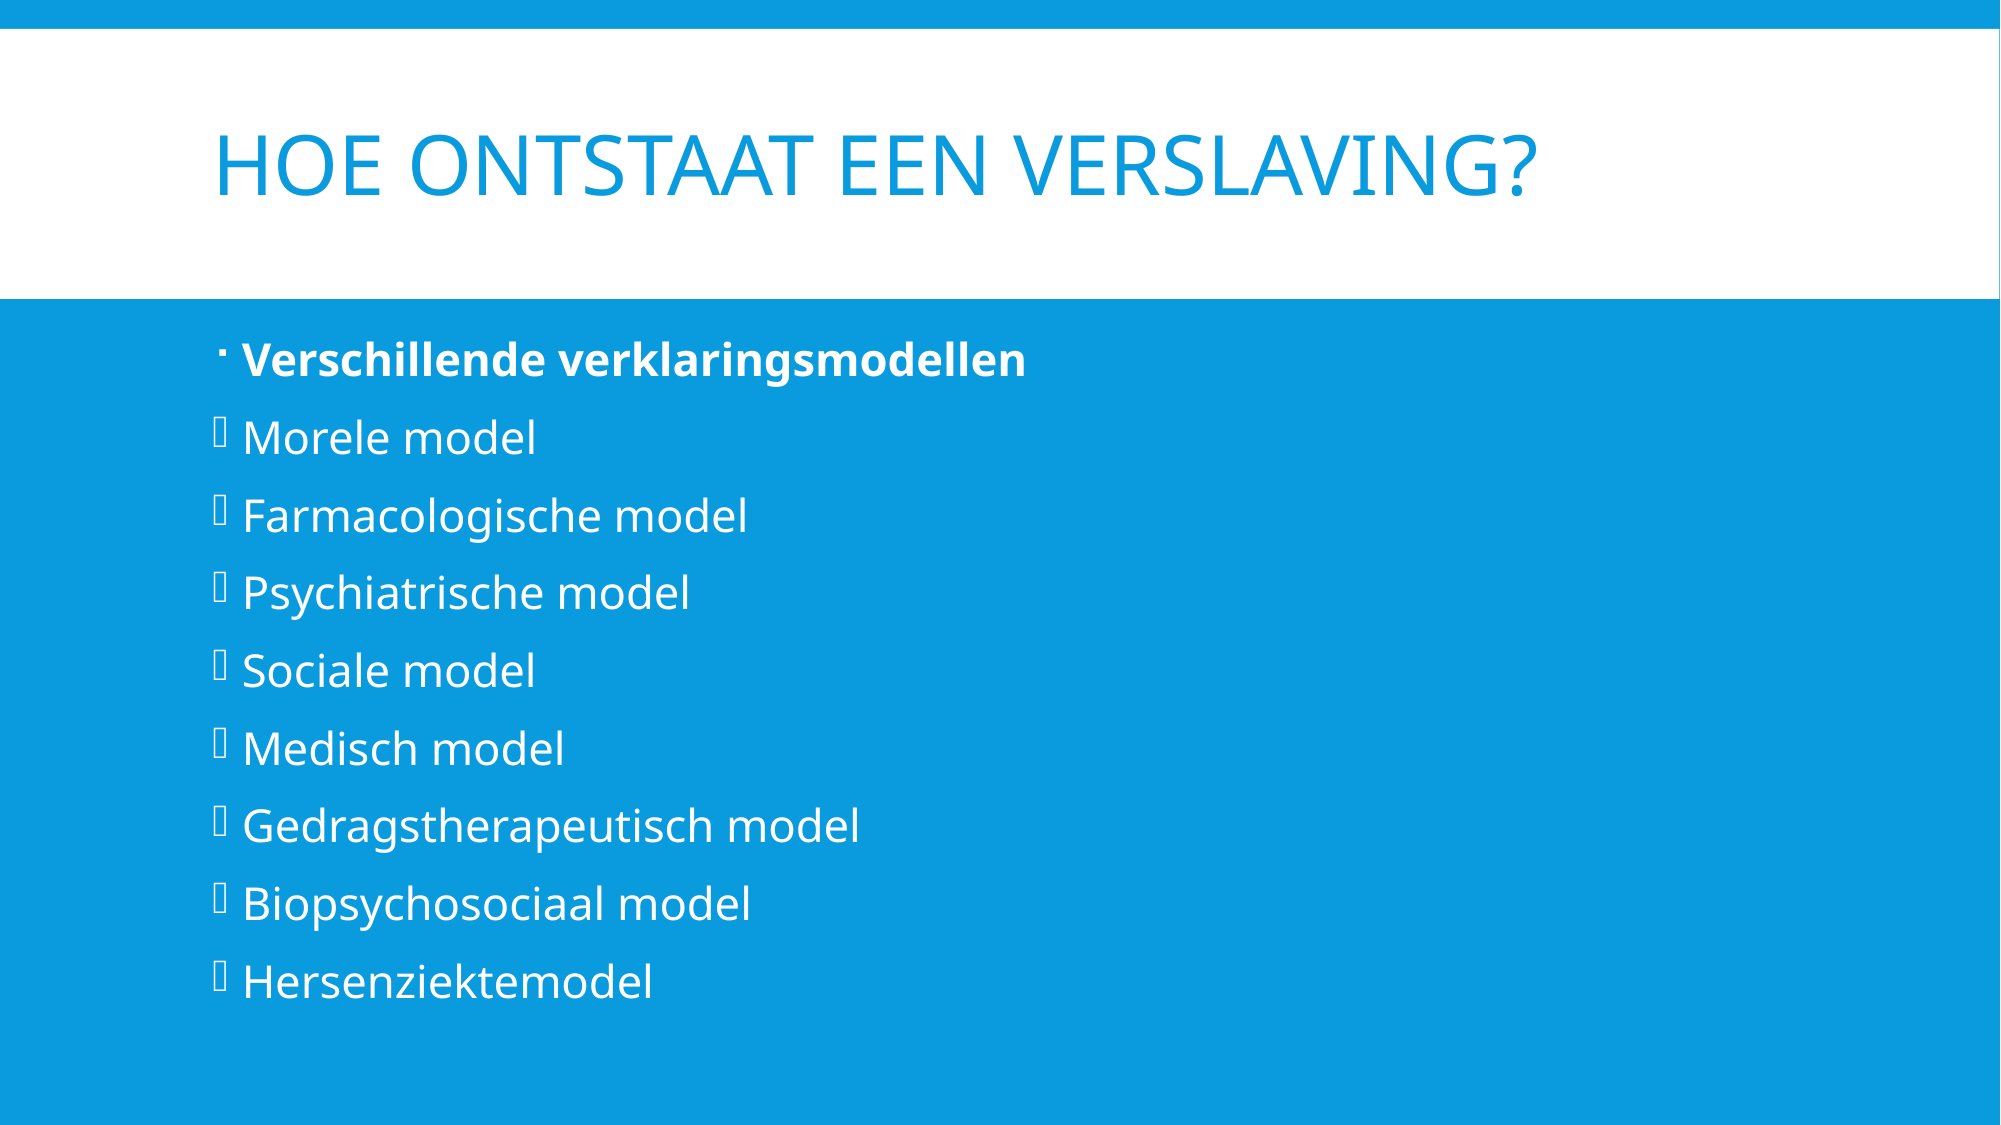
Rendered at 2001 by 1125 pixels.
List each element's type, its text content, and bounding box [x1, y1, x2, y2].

list Verschillende verklaringsmodellen Morele model Farmacologische model Psychiatrische model Sociale model Medisch model Gedragstherapeutisch model Biopsychosociaal model Hersenziektemodel [197, 329, 1803, 1020]
title Hoe ontstaat een verslaving? [197, 46, 1803, 295]
